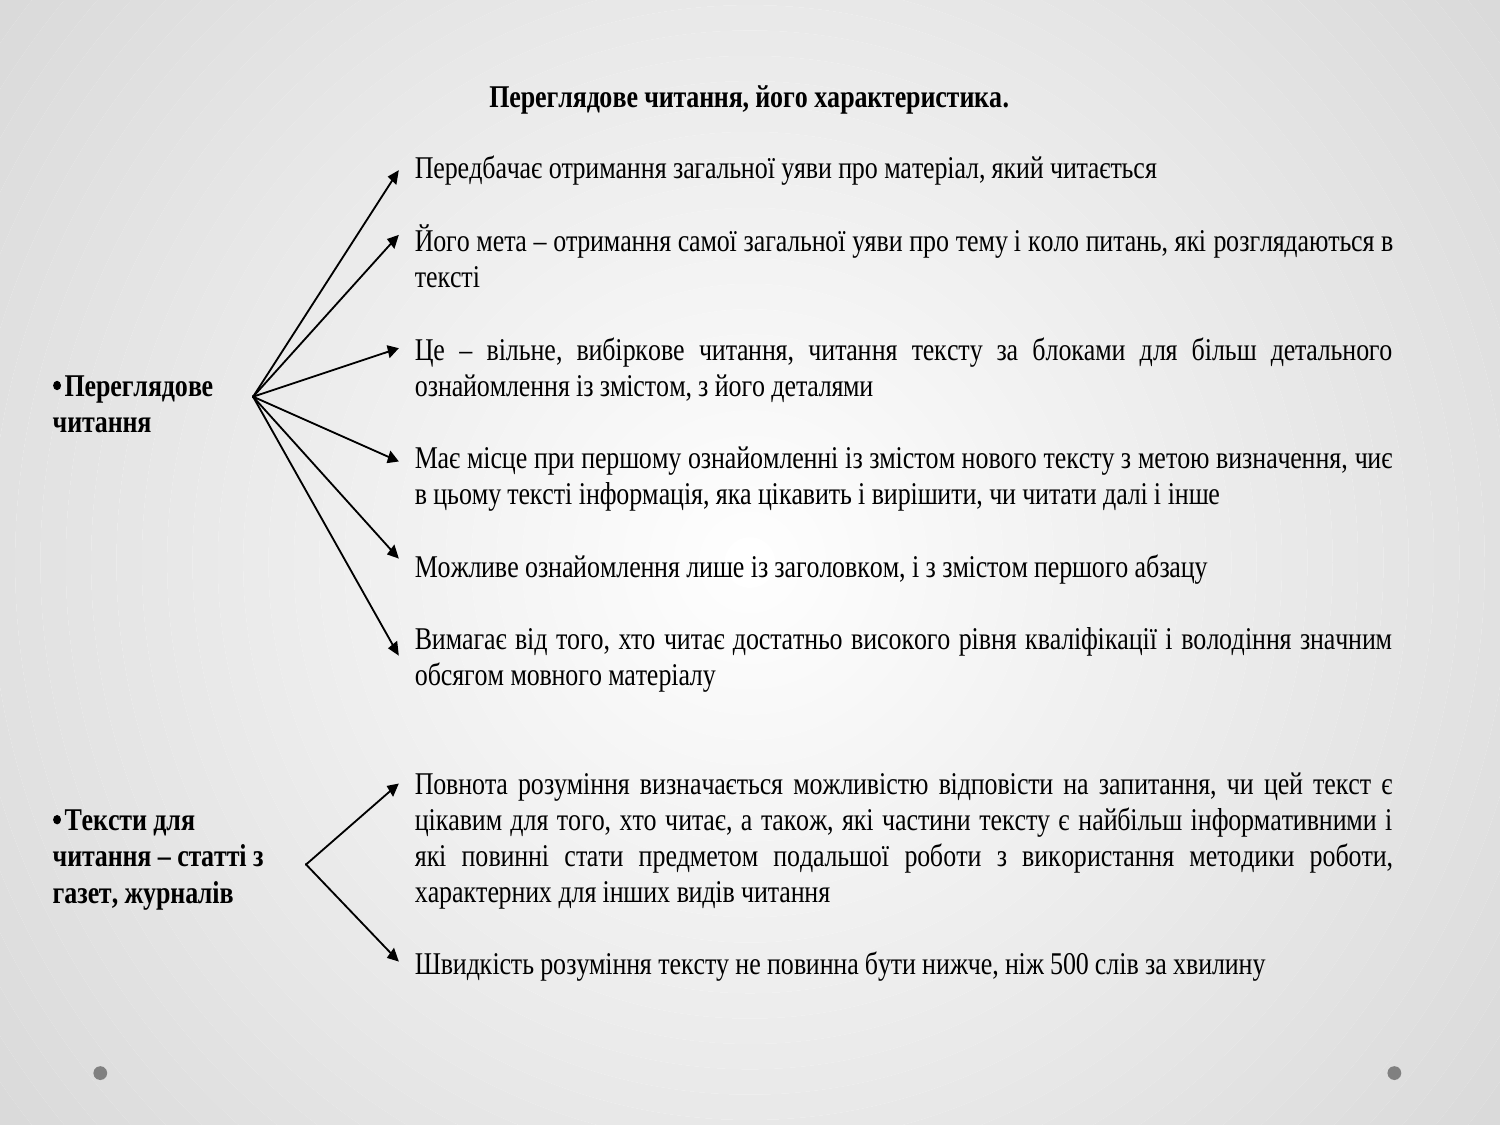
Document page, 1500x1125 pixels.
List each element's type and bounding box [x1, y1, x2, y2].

picture [41, 77, 1459, 1012]
